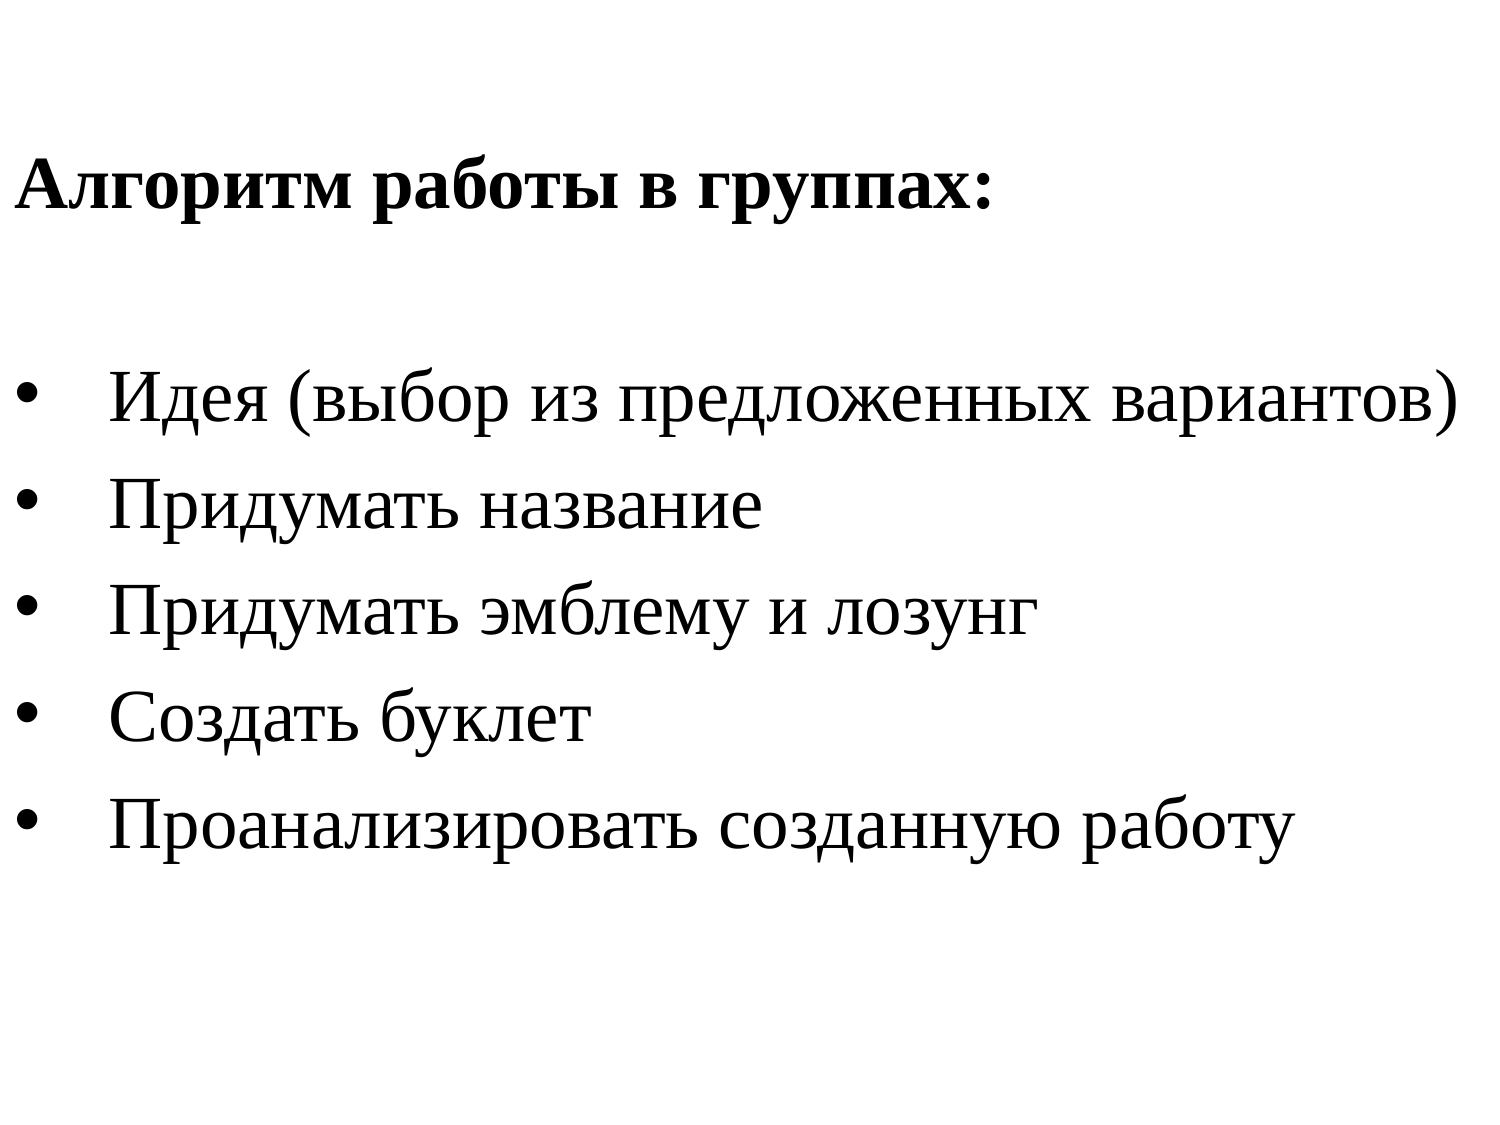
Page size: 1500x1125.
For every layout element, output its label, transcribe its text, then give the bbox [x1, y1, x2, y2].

subtitle Алгоритм работы в группах: Идея (выбор из предложенных вариантов) Придумать название Придумать эмблему и лозунг Создать буклет Проанализировать созданную работу [0, 125, 1483, 925]
